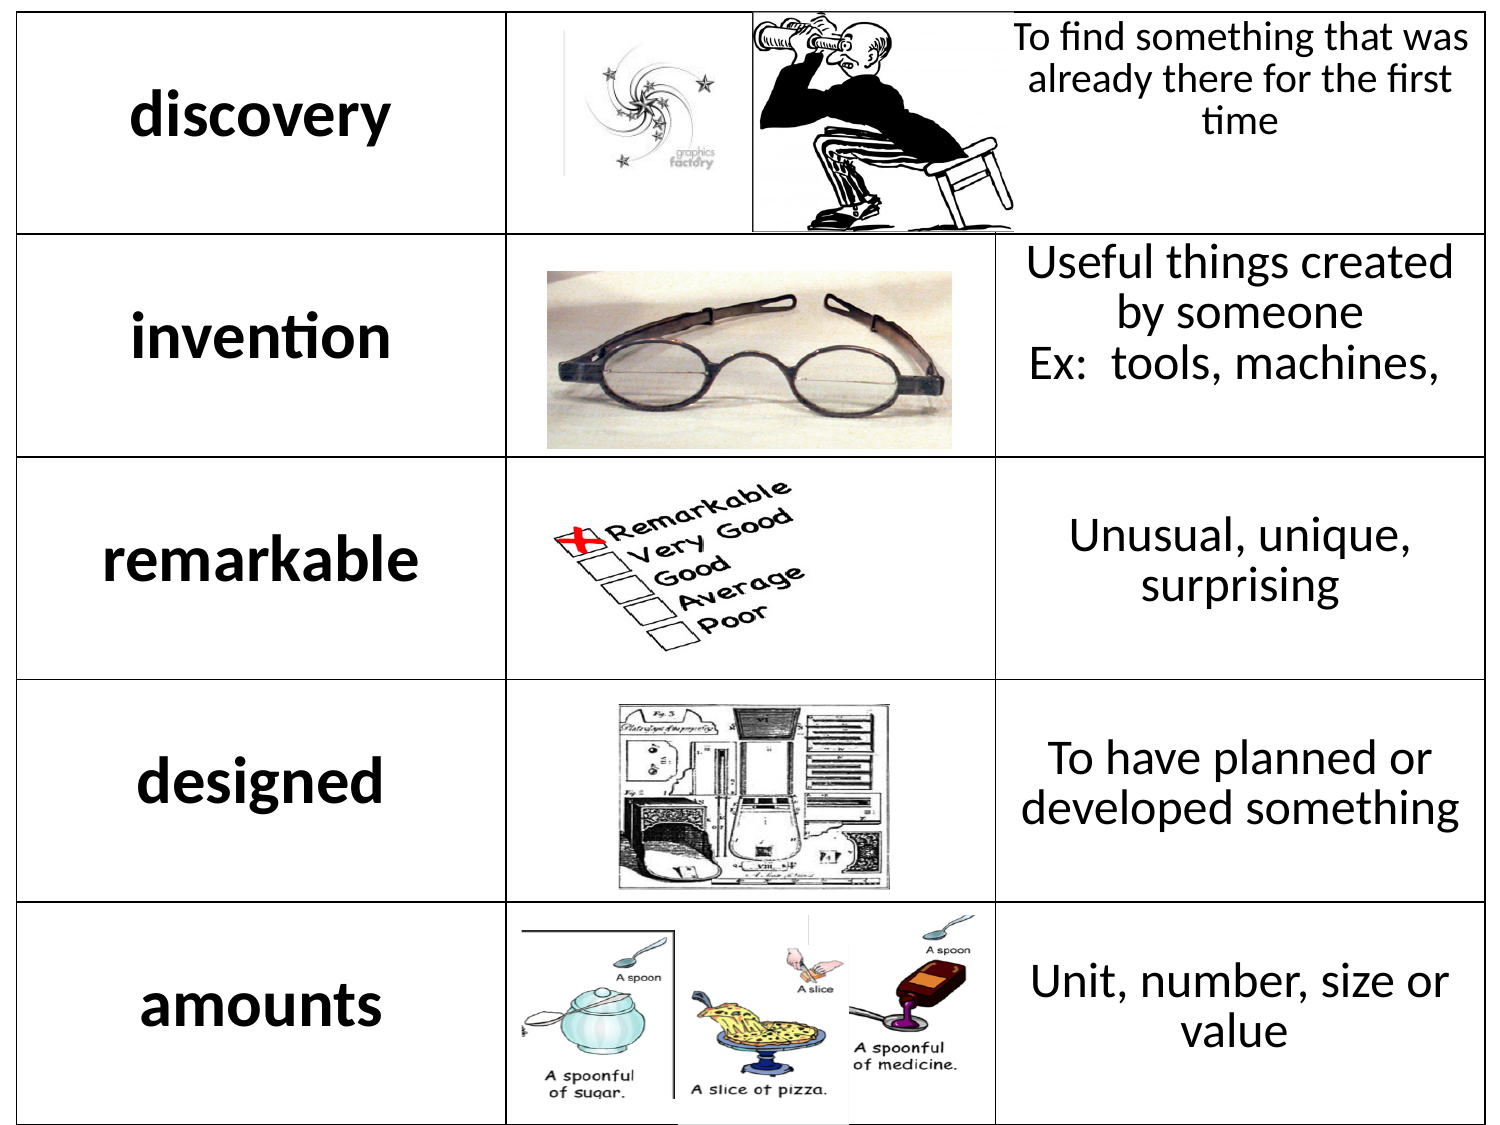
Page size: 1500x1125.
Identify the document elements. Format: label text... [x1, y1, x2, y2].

table_cell [507, 458, 995, 679]
picture [563, 29, 718, 176]
table_cell [507, 903, 995, 1124]
picture [547, 271, 953, 450]
table_cell [507, 680, 995, 901]
picture [677, 915, 980, 1125]
table_cell [507, 235, 995, 456]
table_cell Unusual, unique, surprising [996, 458, 1484, 679]
picture [521, 930, 676, 1102]
table_header discovery [17, 13, 505, 233]
picture [547, 471, 850, 654]
table_cell Useful things created by someone Ex: tools, machines, [996, 235, 1484, 456]
table_cell designed [17, 680, 505, 901]
table_header [507, 13, 748, 233]
table_cell amounts [17, 903, 505, 1124]
table_cell remarkable [17, 458, 505, 679]
table_cell invention [17, 235, 505, 456]
table_cell To have planned or developed something [996, 680, 1484, 901]
picture [603, 683, 905, 900]
table_cell Unit, number, size or value [996, 903, 1484, 1124]
picture [751, 11, 1015, 232]
table_header To find something that was already there for the first time [1017, 13, 1484, 233]
